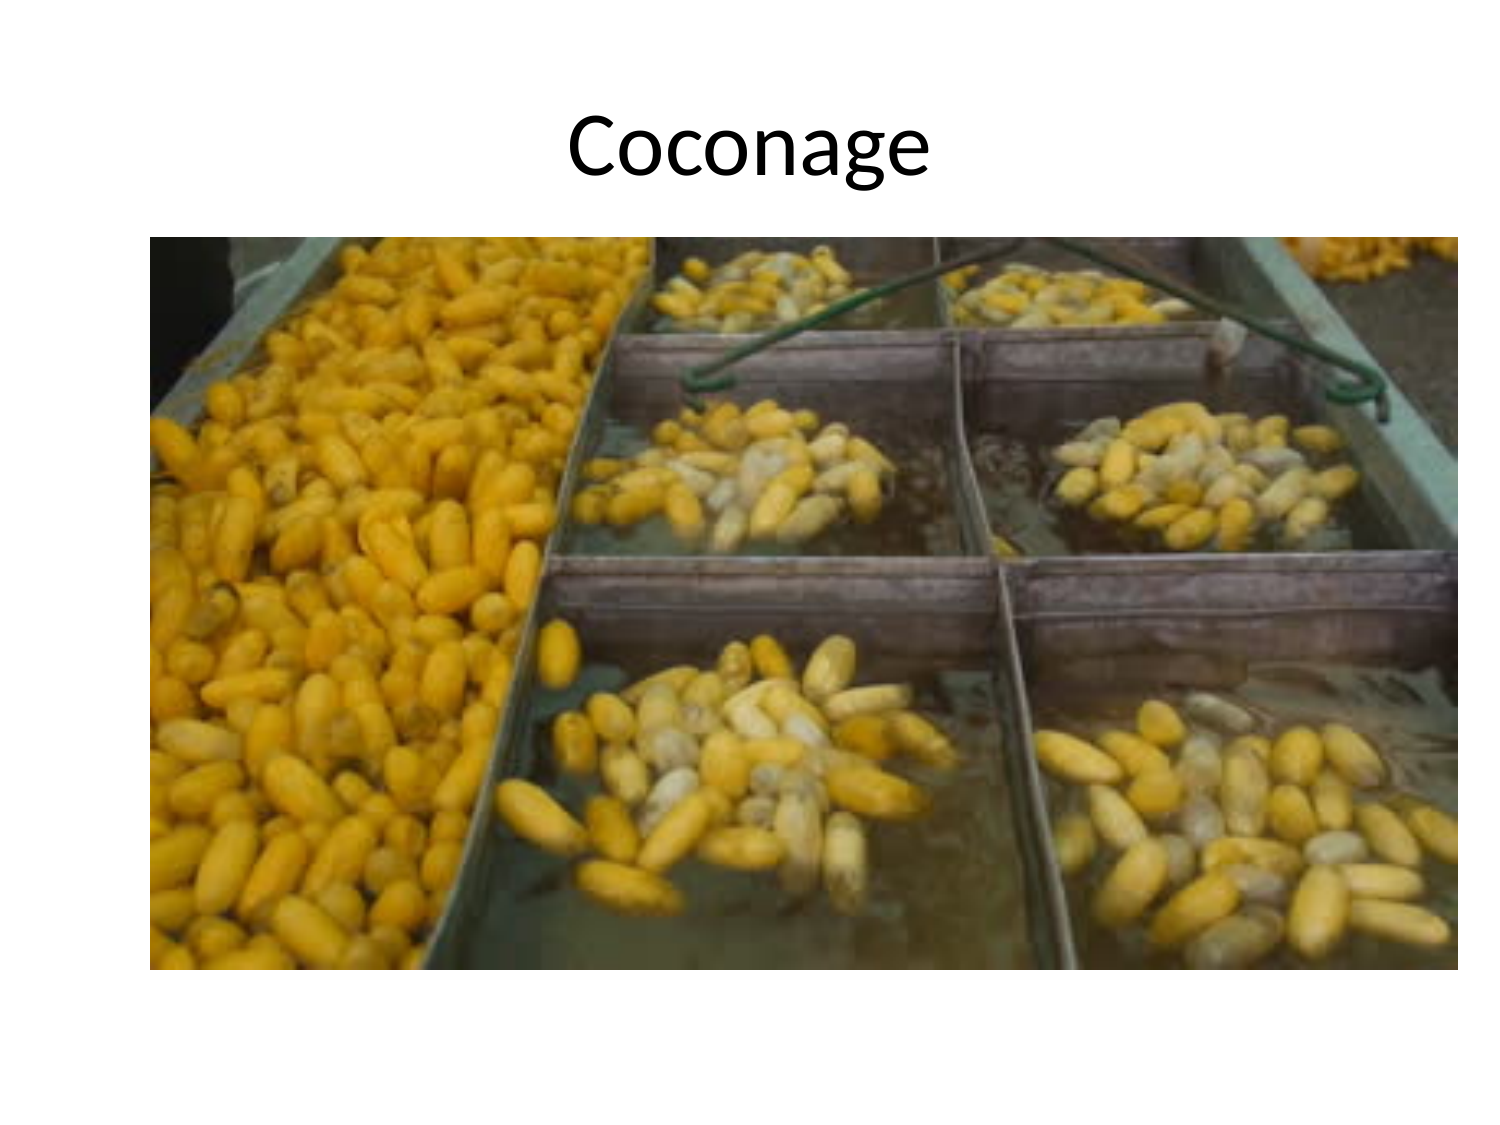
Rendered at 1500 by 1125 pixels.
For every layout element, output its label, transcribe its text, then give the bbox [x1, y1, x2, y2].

title Coconage [75, 45, 1425, 233]
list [149, 237, 1458, 970]
